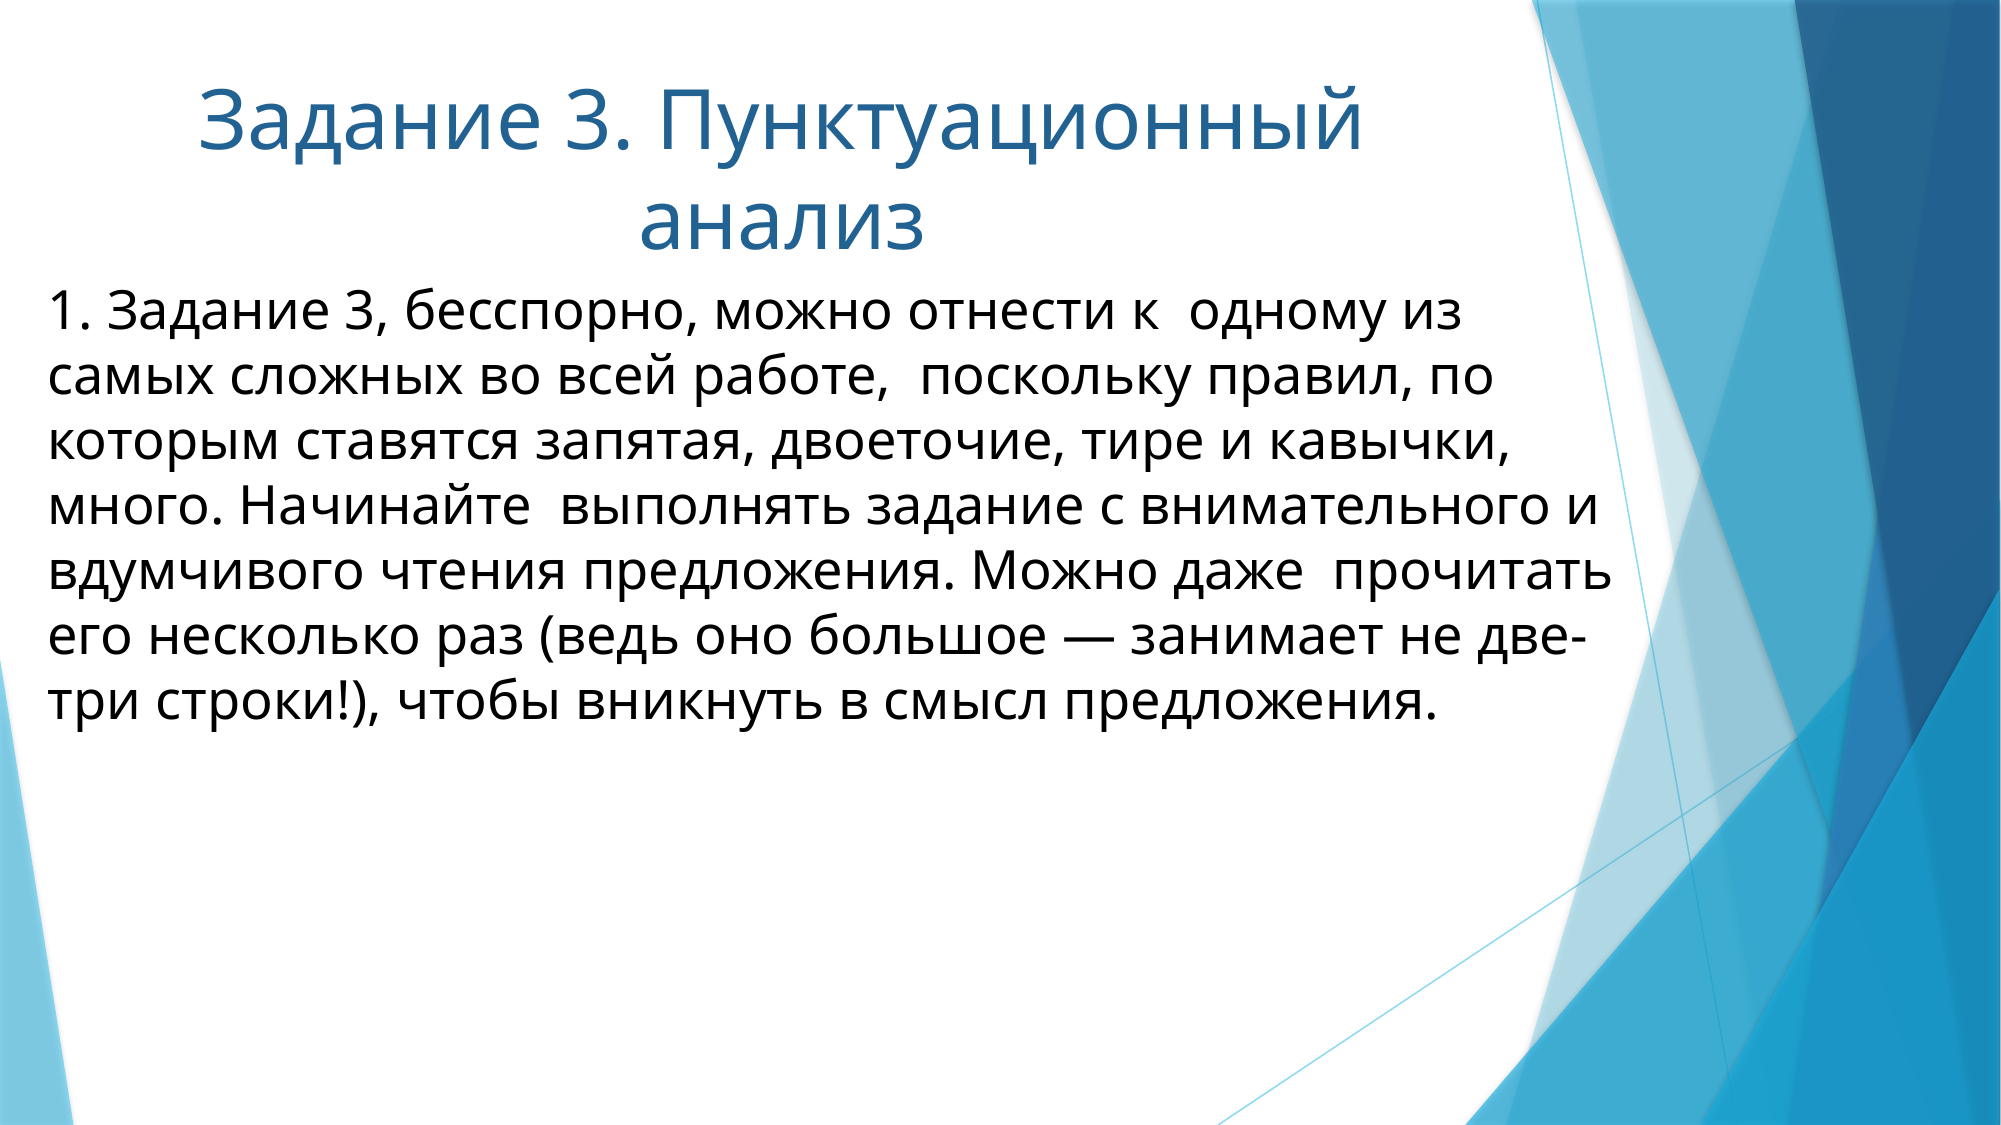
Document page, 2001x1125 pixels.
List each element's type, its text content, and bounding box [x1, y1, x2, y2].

title Задание 3. Пунктуационный анализ [32, 58, 1533, 228]
list 1. Задание 3, бесспорно, можно отнести к одному из самых сложных во всей работе, поскольку правил, по которым ставятся запятая, двоеточие, тире и кавычки, много. Начинайте выполнять задание с внимательного и вдумчивого чтения предложения. Можно даже прочитать его несколько раз (ведь оно большое — занимает не две-три строки!), чтобы вникнуть в смысл предложения. [32, 267, 1656, 830]
